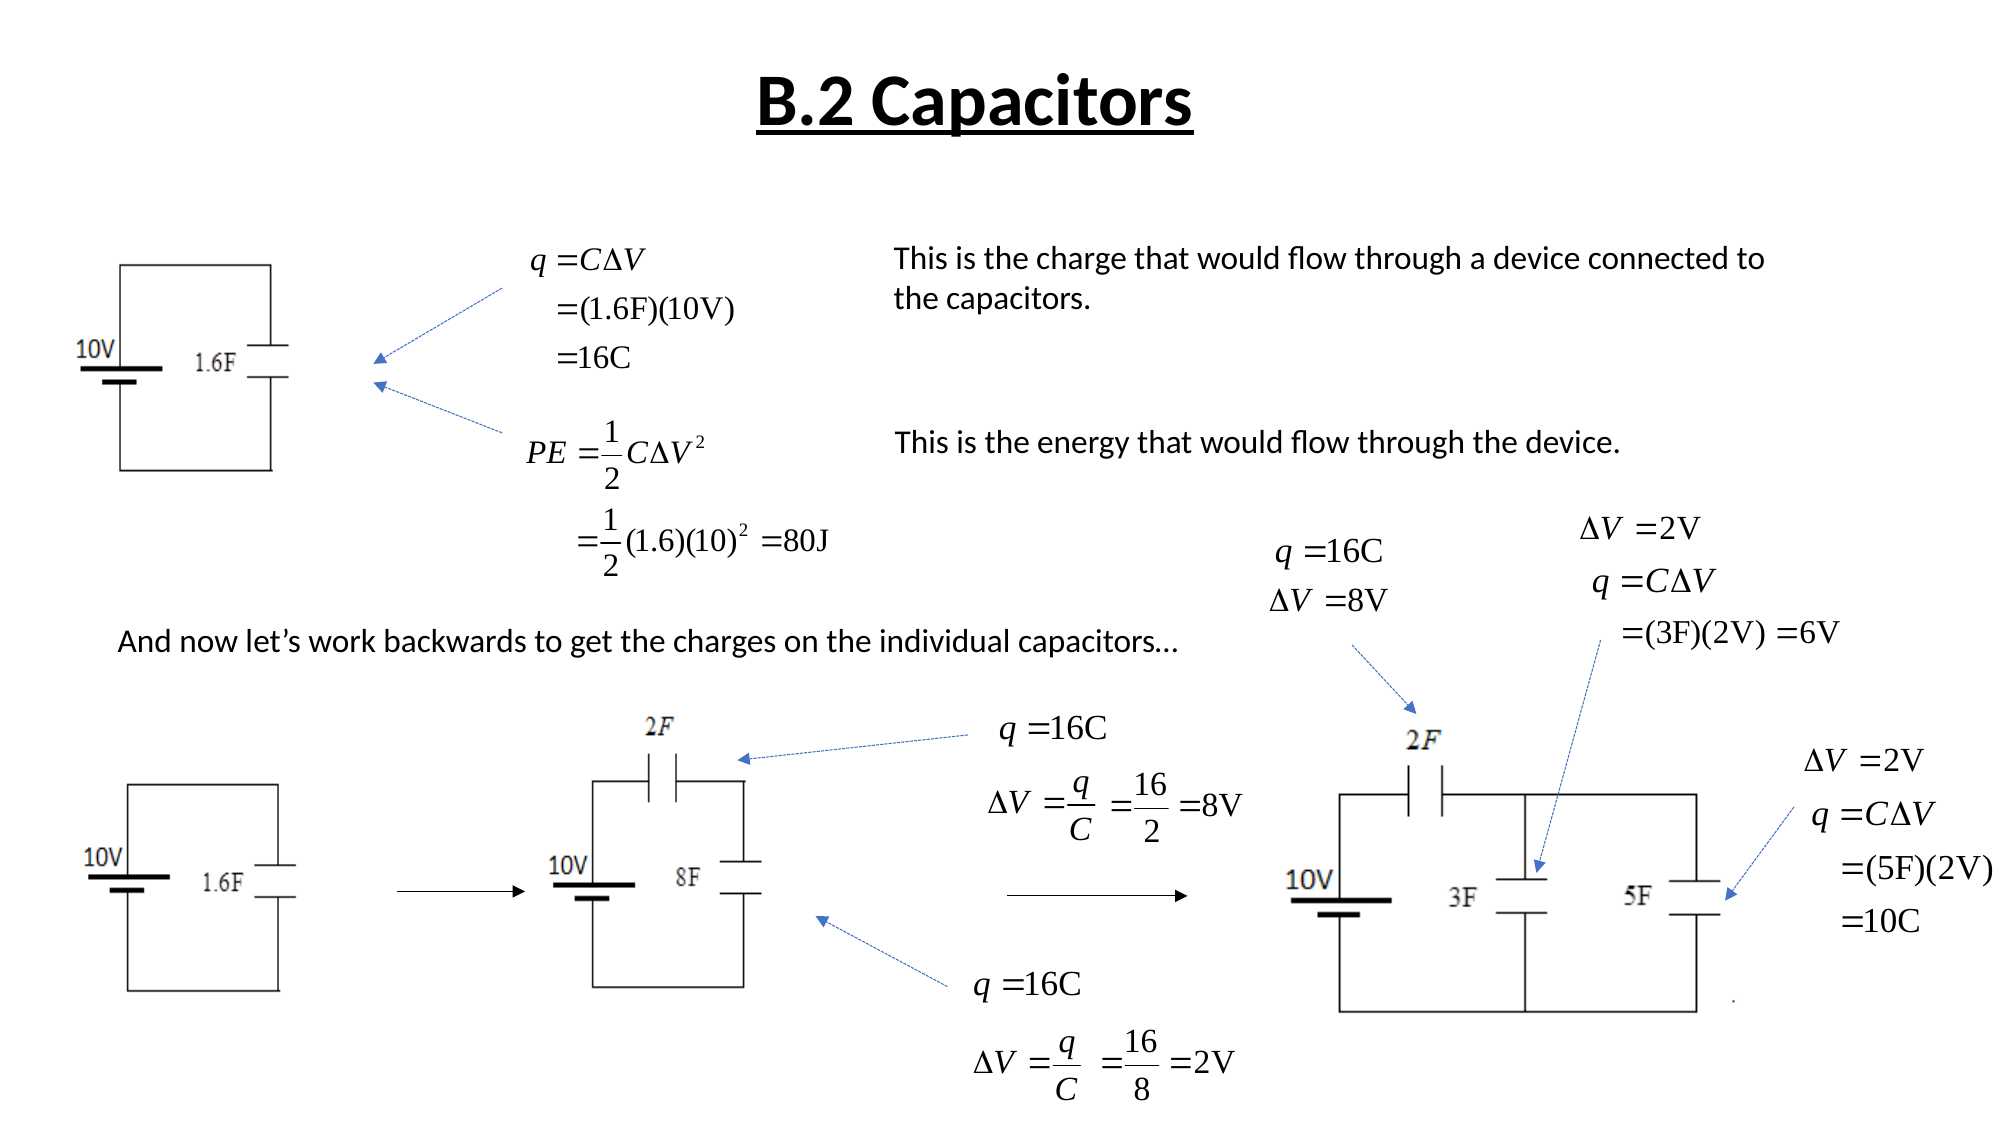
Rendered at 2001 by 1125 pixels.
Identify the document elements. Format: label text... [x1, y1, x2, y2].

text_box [1093, 1020, 1243, 1108]
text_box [1272, 718, 1756, 1052]
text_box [373, 287, 503, 364]
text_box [1263, 580, 1396, 621]
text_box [967, 1020, 1089, 1108]
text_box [1586, 560, 1725, 608]
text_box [1807, 847, 2000, 948]
text_box B.2 Capacitors [741, 53, 1213, 152]
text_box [539, 667, 870, 1067]
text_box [1574, 508, 1707, 549]
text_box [77, 754, 438, 1029]
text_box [1798, 740, 1931, 780]
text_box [737, 734, 968, 761]
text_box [1269, 529, 1390, 577]
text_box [524, 240, 742, 383]
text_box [55, 176, 448, 537]
text_box This is the energy that would flow through the device. [879, 412, 1638, 468]
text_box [1614, 612, 1848, 657]
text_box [373, 382, 503, 433]
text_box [1102, 763, 1249, 851]
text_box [520, 409, 836, 585]
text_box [967, 963, 1089, 1011]
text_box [982, 760, 1103, 848]
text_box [1725, 806, 1794, 901]
text_box This is the charge that would flow through a device connected to the capacitors. [878, 229, 1789, 324]
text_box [1351, 644, 1417, 715]
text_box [1536, 639, 1601, 873]
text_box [815, 915, 948, 987]
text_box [993, 706, 1114, 754]
text_box And now let’s work backwards to get the charges on the individual capacitors… [102, 612, 1195, 667]
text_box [1805, 793, 1945, 841]
